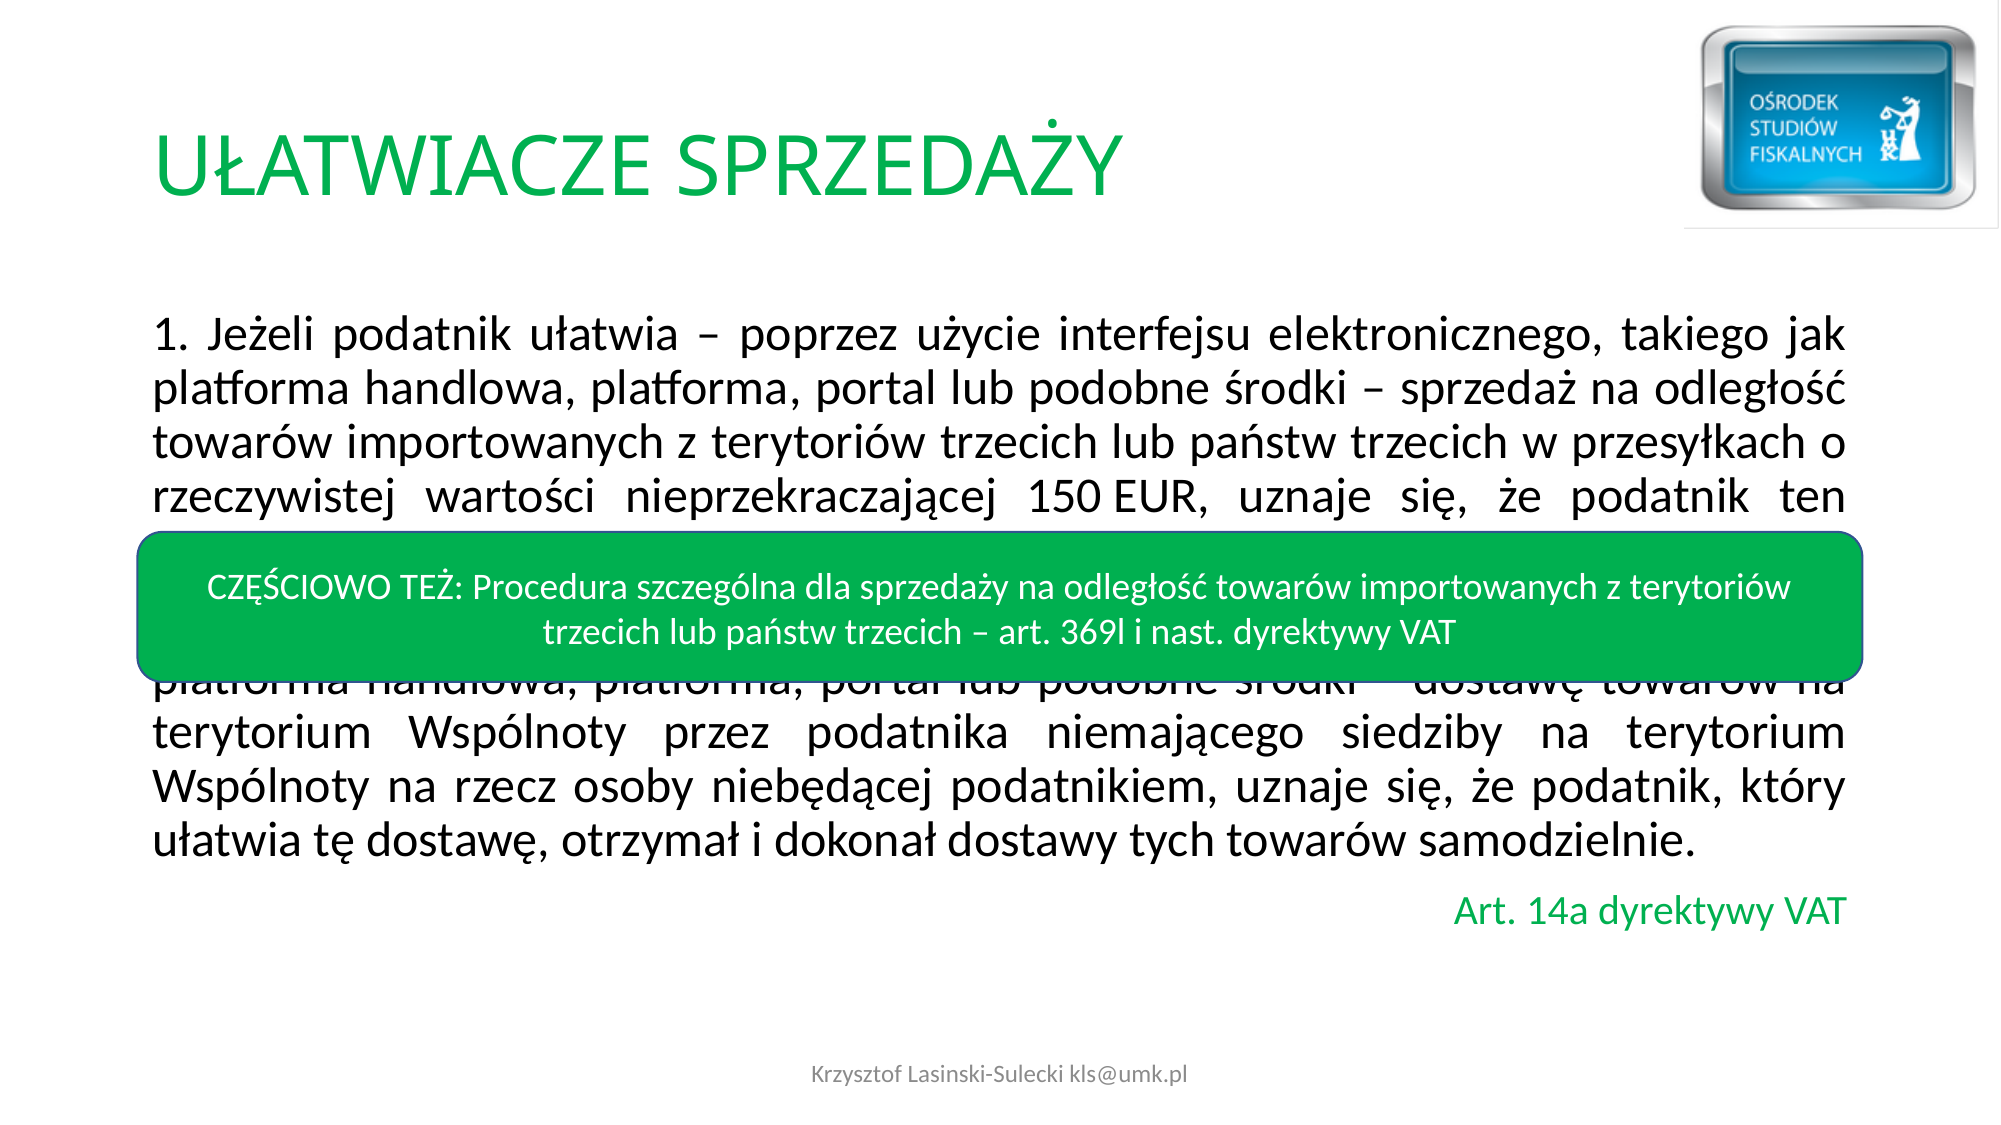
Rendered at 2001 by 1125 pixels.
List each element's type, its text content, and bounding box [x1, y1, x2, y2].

text_box CZĘŚCIOWO TEŻ: Procedura szczególna dla sprzedaży na odległość towarów importowanych z terytoriów trzecich lub państw trzecich – art. 369l i nast. dyrektywy VAT [136, 530, 1864, 683]
title UŁATWIACZE SPRZEDAŻY [137, 59, 1863, 278]
list 1. Jeżeli podatnik ułatwia – poprzez użycie interfejsu elektronicznego, takiego jak platforma handlowa, platforma, portal lub podobne środki – sprzedaż na odległość towarów importowanych z terytoriów trzecich lub państw trzecich w przesyłkach o rzeczywistej wartości nieprzekraczającej 150 EUR, uznaje się, że podatnik ten otrzymał i dokonał dostawy tych towarów samodzielnie. 2. Jeżeli podatnik ułatwia – poprzez użycie interfejsu elektronicznego, takiego jak platforma handlowa, platforma, portal lub podobne środki – dostawę towarów na terytorium Wspólnoty przez podatnika niemającego siedziby na terytorium Wspólnoty na rzecz osoby niebędącej podatnikiem, uznaje się, że podatnik, który ułatwia tę dostawę, otrzymał i dokonał dostawy tych towarów samodzielnie. Art. 14a dyrektywy VAT [137, 299, 1863, 548]
footer Krzysztof Lasinski-Sulecki kls@umk.pl [662, 1042, 1338, 1103]
list 1. Jeżeli podatnik ułatwia – poprzez użycie interfejsu elektronicznego, takiego jak platforma handlowa, platforma, portal lub podobne środki – sprzedaż na odległość towarów importowanych z terytoriów trzecich lub państw trzecich w przesyłkach o rzeczywistej wartości nieprzekraczającej 150 EUR, uznaje się, że podatnik ten otrzymał i dokonał dostawy tych towarów samodzielnie. 2. Jeżeli podatnik ułatwia – poprzez użycie interfejsu elektronicznego, takiego jak platforma handlowa, platforma, portal lub podobne środki – dostawę towarów na terytorium Wspólnoty przez podatnika niemającego siedziby na terytorium Wspólnoty na rzecz osoby niebędącej podatnikiem, uznaje się, że podatnik, który ułatwia tę dostawę, otrzymał i dokonał dostawy tych towarów samodzielnie. Art. 14a dyrektywy VAT [137, 666, 1863, 1014]
picture [1684, 0, 2000, 230]
